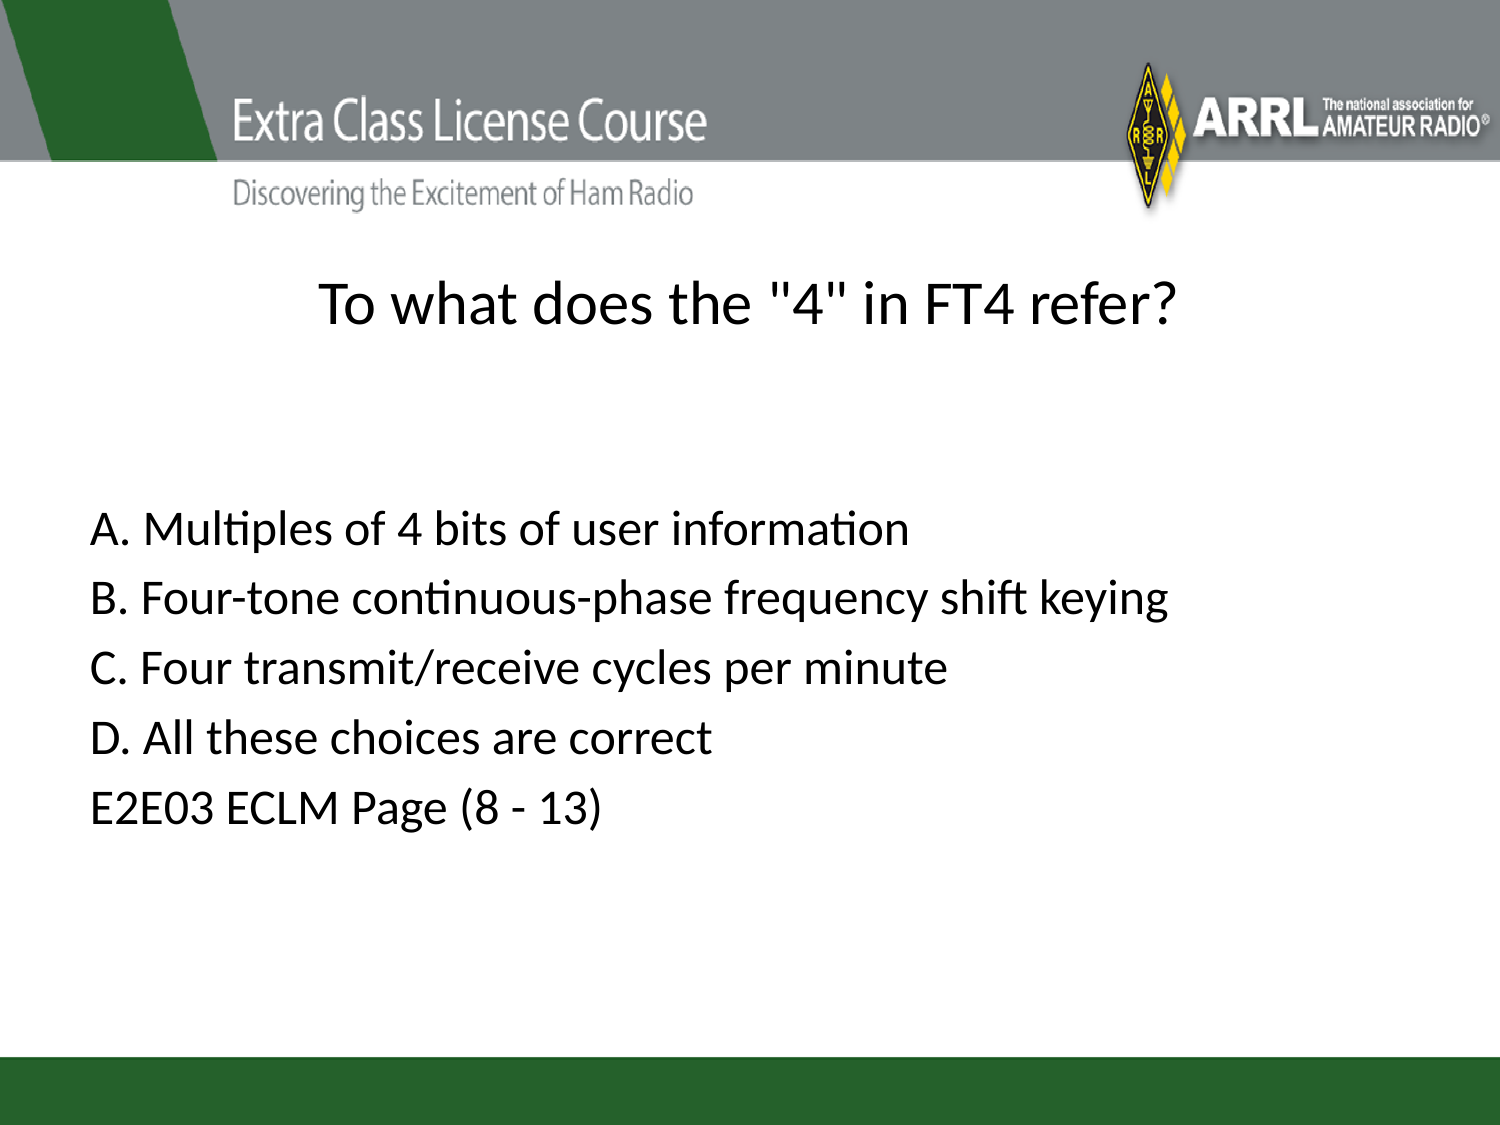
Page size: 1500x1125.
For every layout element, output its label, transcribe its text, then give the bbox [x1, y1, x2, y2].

title To what does the "4" in FT4 refer? [75, 254, 1425, 435]
list A. Multiples of 4 bits of user information B. Four-tone continuous-phase frequency shift keying C. Four transmit/receive cycles per minute D. All these choices are correct E2E03 ECLM Page (8 - 13) [75, 487, 1425, 1005]
picture [0, 0, 1500, 1125]
